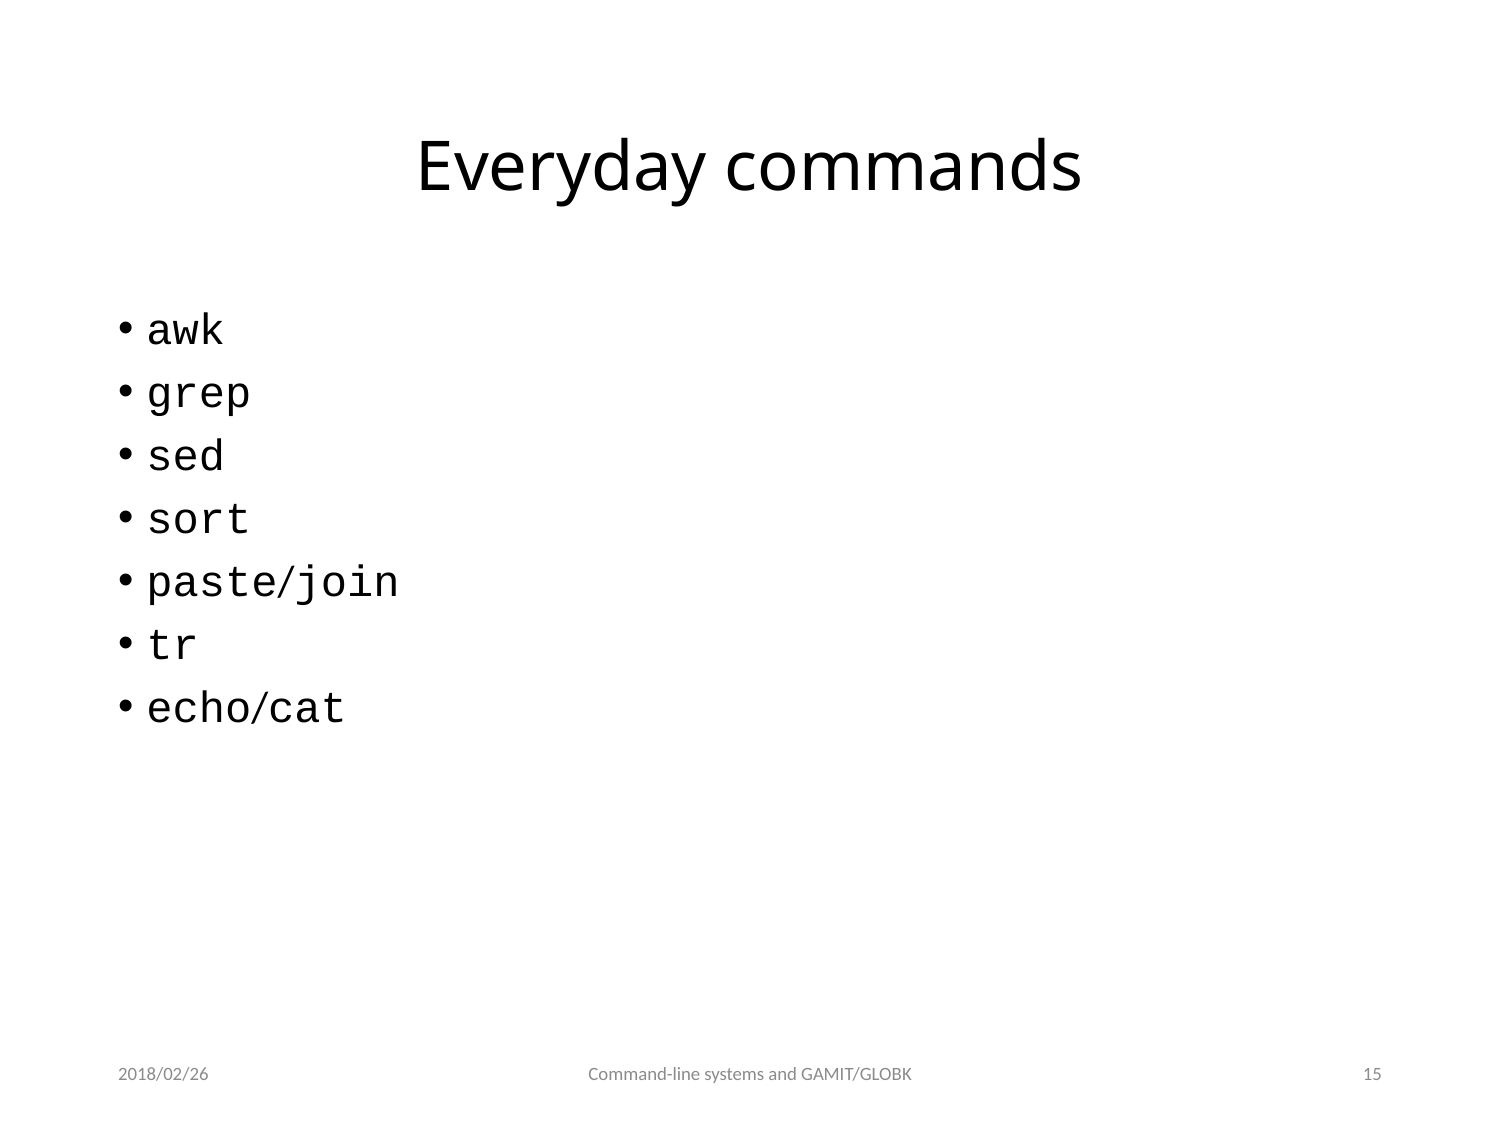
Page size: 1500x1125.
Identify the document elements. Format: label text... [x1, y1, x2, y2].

list awk grep sed sort paste/join tr echo/cat [103, 299, 1397, 1014]
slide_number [103, 1042, 441, 1103]
title Everyday commands [103, 59, 1397, 278]
slide_number 14 [1059, 1042, 1397, 1103]
footer Command-line systems and GAMIT/GLOBK [496, 1042, 1004, 1103]
